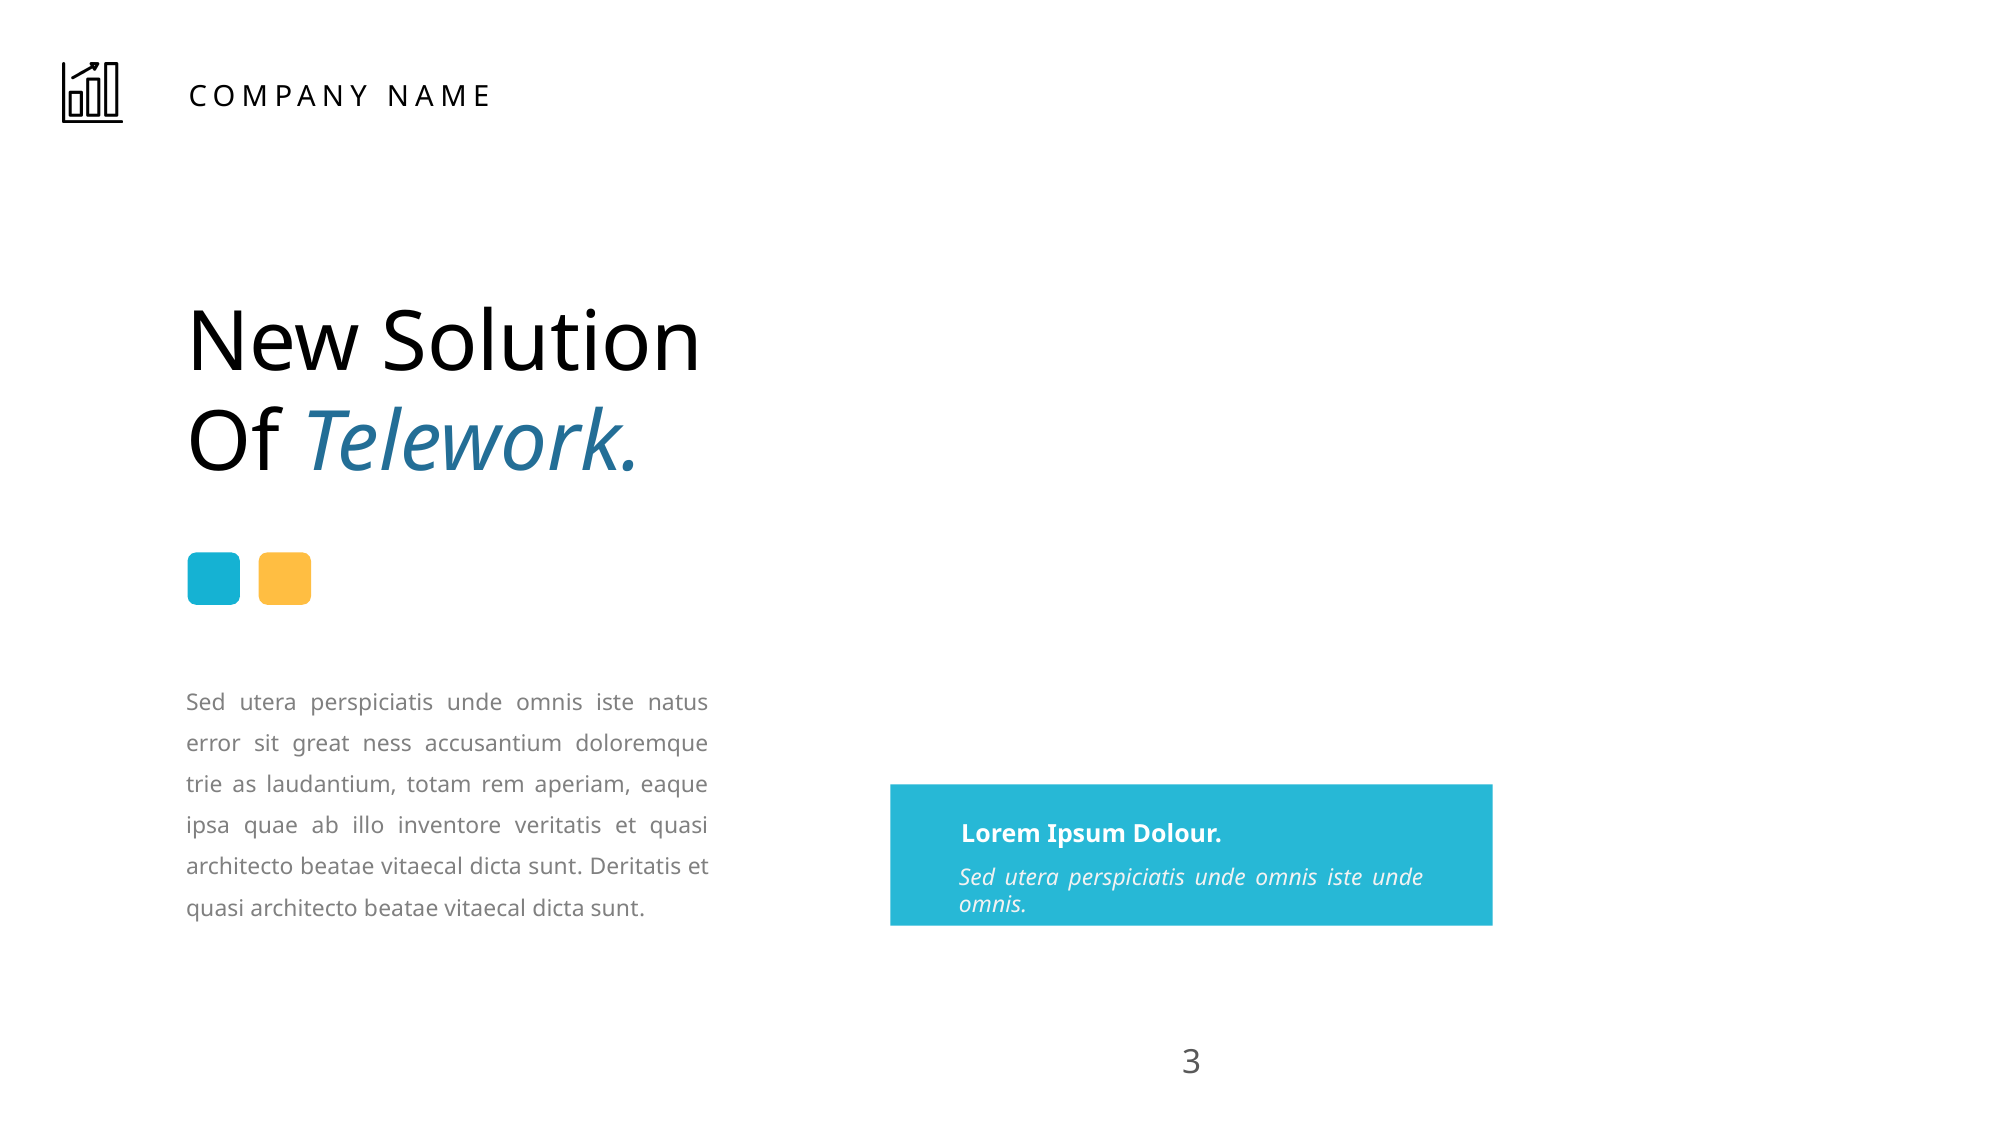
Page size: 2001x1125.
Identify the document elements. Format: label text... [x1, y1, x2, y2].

text_box New Solution Of Telework. [171, 279, 724, 495]
text_box [186, 551, 242, 606]
picture [61, 61, 123, 123]
text_box Sed utera perspiciatis unde omnis iste natus error sit great ness accusantium doloremque trie as laudantium, totam rem aperiam, eaque ipsa quae ab illo inventore veritatis et quasi architecto beatae vitaecal dicta sunt. Deritatis et quasi architecto beatae vitaecal dicta sunt. [171, 666, 724, 928]
text_box [257, 551, 313, 606]
text_box COMPANY NAME [173, 70, 638, 120]
picture [890, 0, 2000, 1125]
